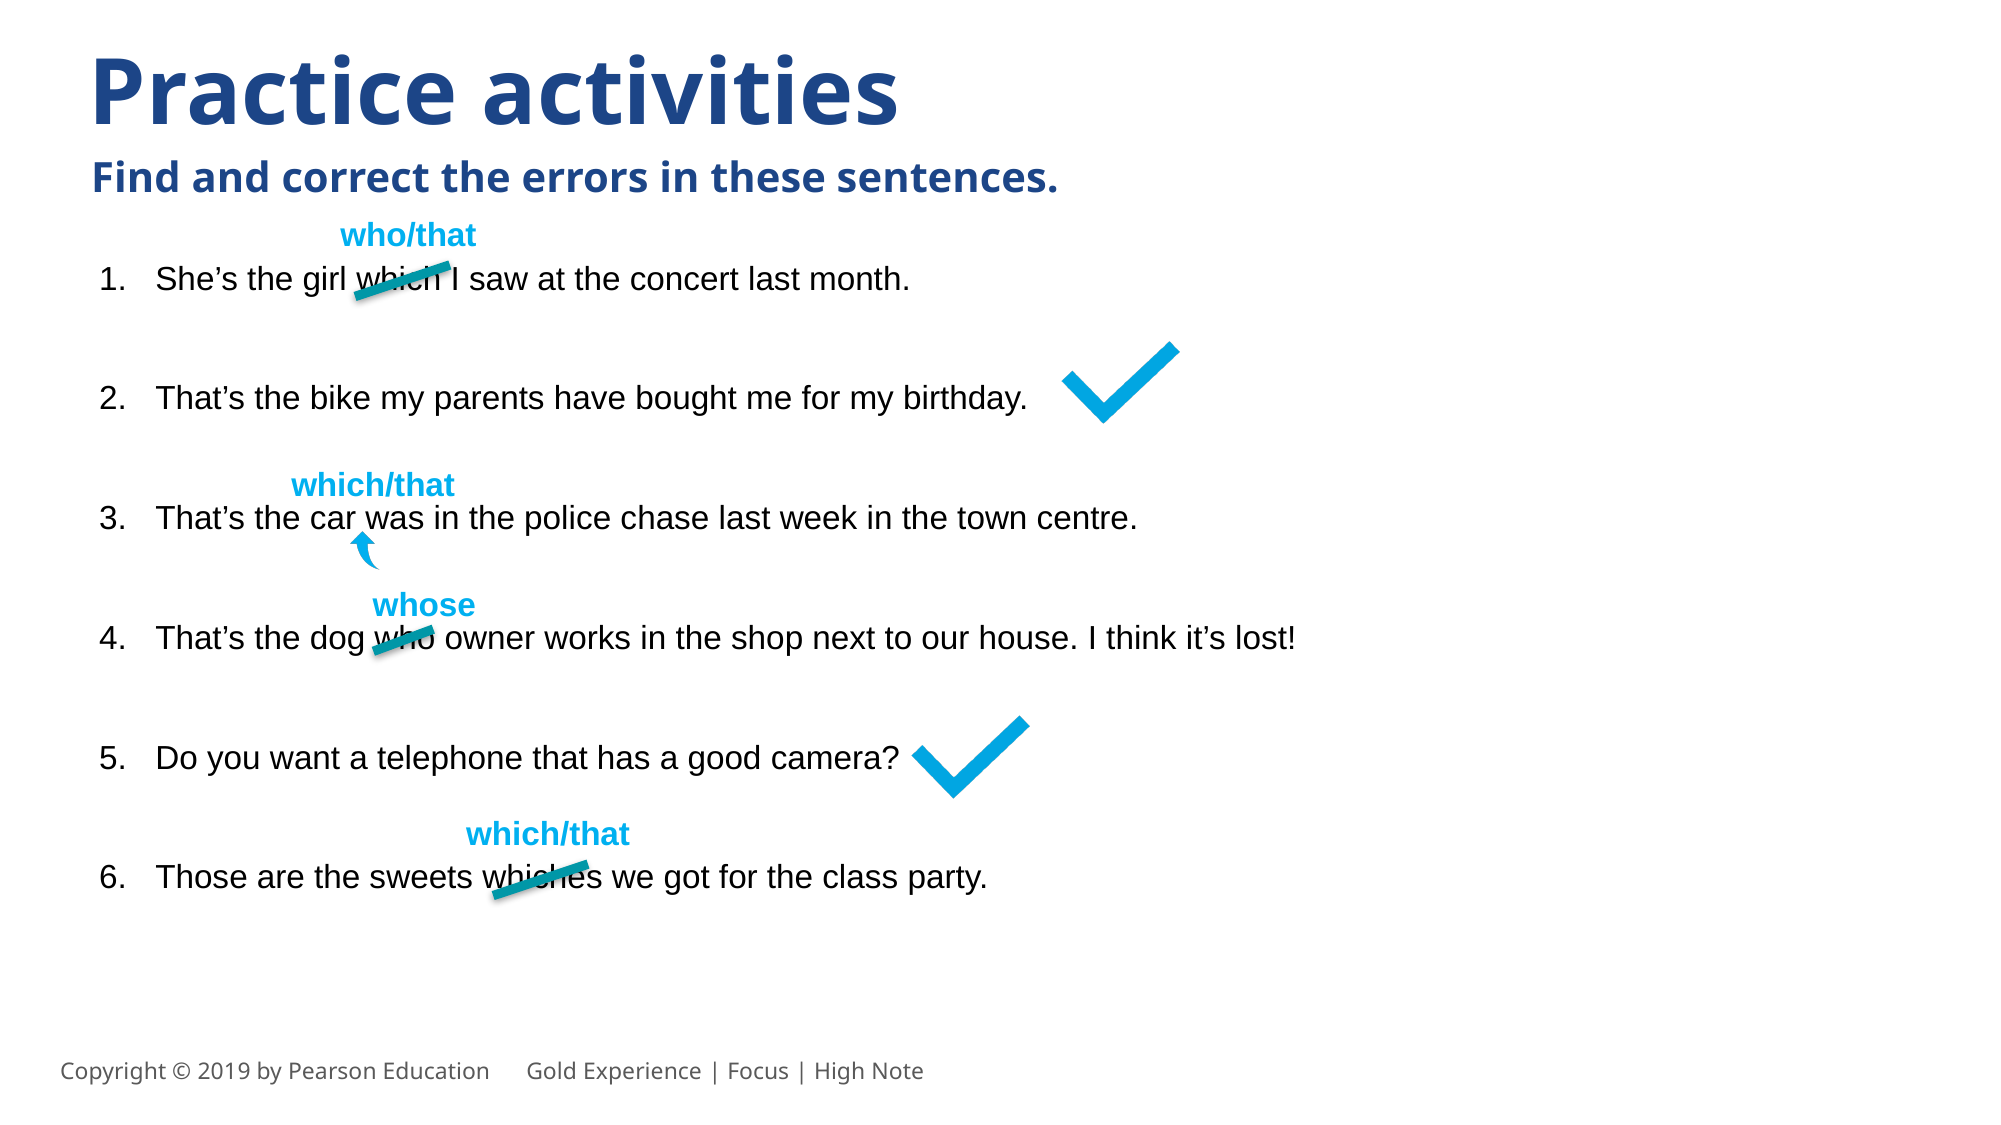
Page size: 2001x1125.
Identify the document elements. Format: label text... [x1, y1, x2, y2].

text_box which/that [451, 804, 646, 860]
footer Copyright © 2019 by Pearson Education Gold Experience | Focus | High Note [45, 1040, 1084, 1101]
picture [1059, 320, 1182, 444]
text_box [373, 628, 434, 652]
picture [340, 527, 391, 578]
text_box which/that [276, 456, 471, 511]
text_box whose [357, 575, 491, 631]
text_box who/that [325, 205, 492, 261]
text_box She’s the girl which I saw at the concert last month. That’s the bike my parents have bought me for my birthday. That’s the car was in the police chase last week in the town centre. That’s the dog who owner works in the shop next to our house. I think it’s lost! Do you want a telephone that has a good camera? Those are the sweets whiches we got for the class party. [84, 217, 1960, 1023]
text_box Find and correct the errors in these sentences. [76, 148, 1960, 217]
picture [909, 694, 1032, 818]
text_box Practice activities [73, 37, 1181, 169]
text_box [492, 863, 589, 896]
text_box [354, 264, 451, 297]
